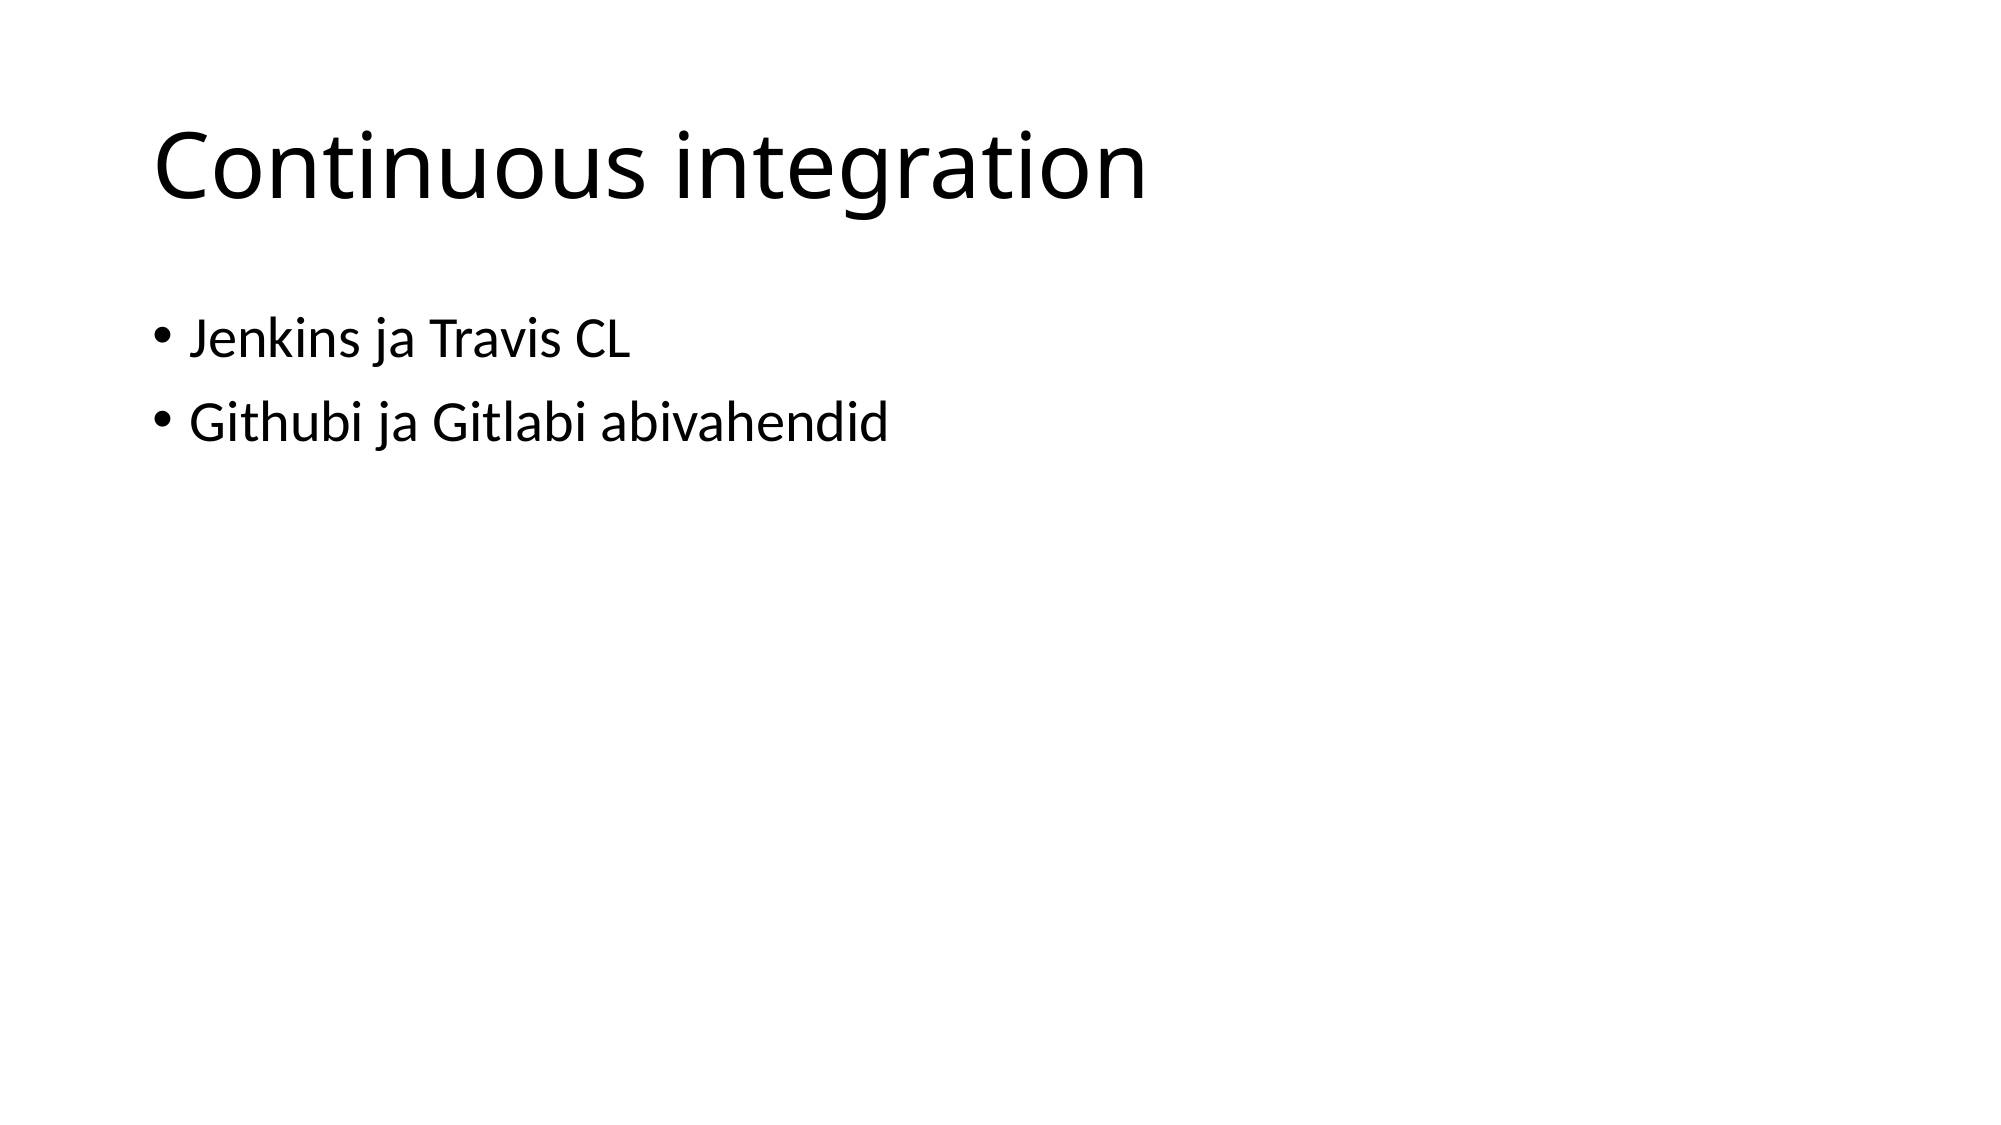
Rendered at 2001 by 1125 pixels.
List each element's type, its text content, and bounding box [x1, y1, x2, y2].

list Jenkins ja Travis CL Githubi ja Gitlabi abivahendid [137, 299, 1863, 1014]
title Continuous integration [137, 59, 1863, 278]
